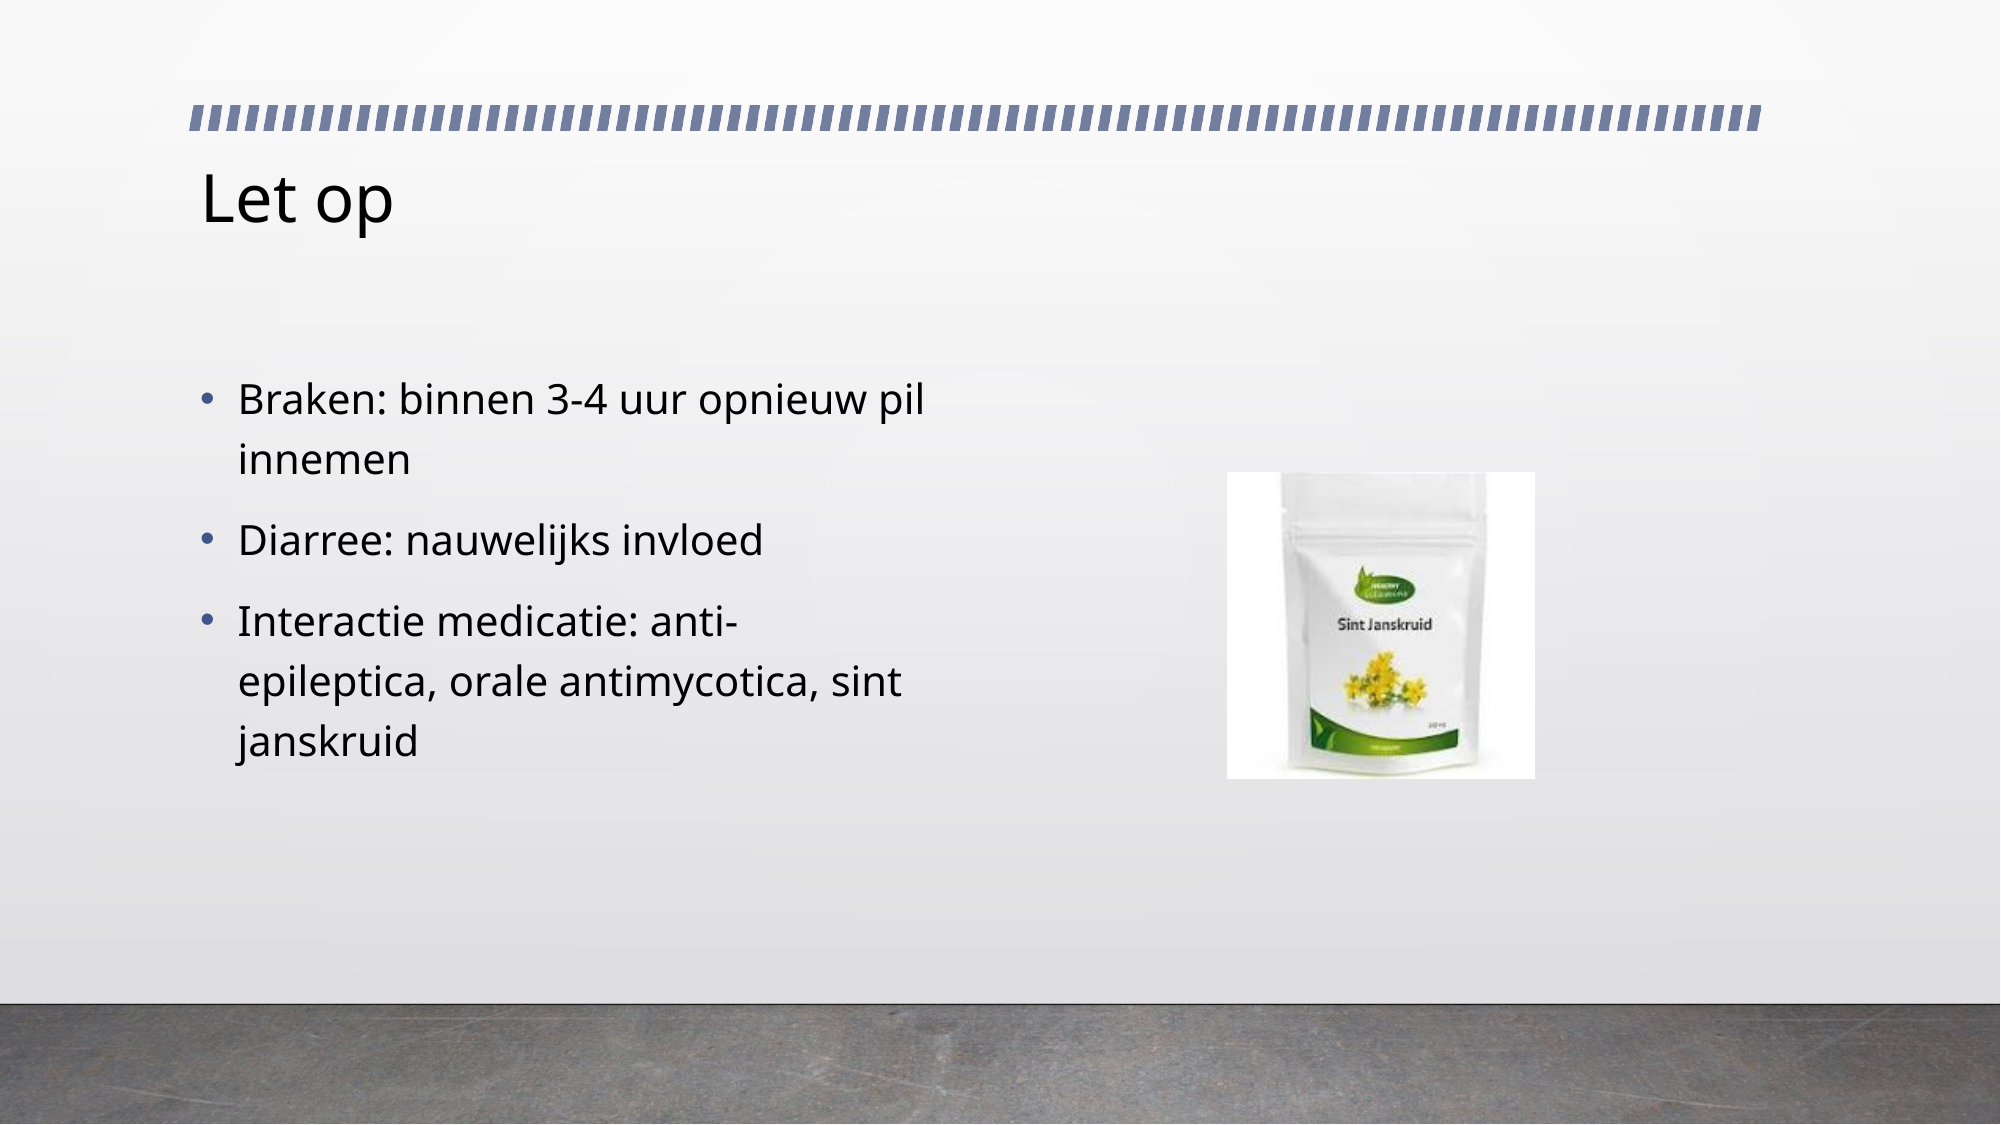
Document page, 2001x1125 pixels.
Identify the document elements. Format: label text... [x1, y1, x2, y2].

list Braken: binnen 3-4 uur opnieuw pil innemen Diarree: nauwelijks invloed Interactie medicatie: anti- epileptica, orale antimycotica, sint janskruid [185, 355, 948, 896]
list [1227, 472, 1535, 780]
picture [0, 1004, 2000, 1124]
title Let op [185, 157, 1762, 331]
